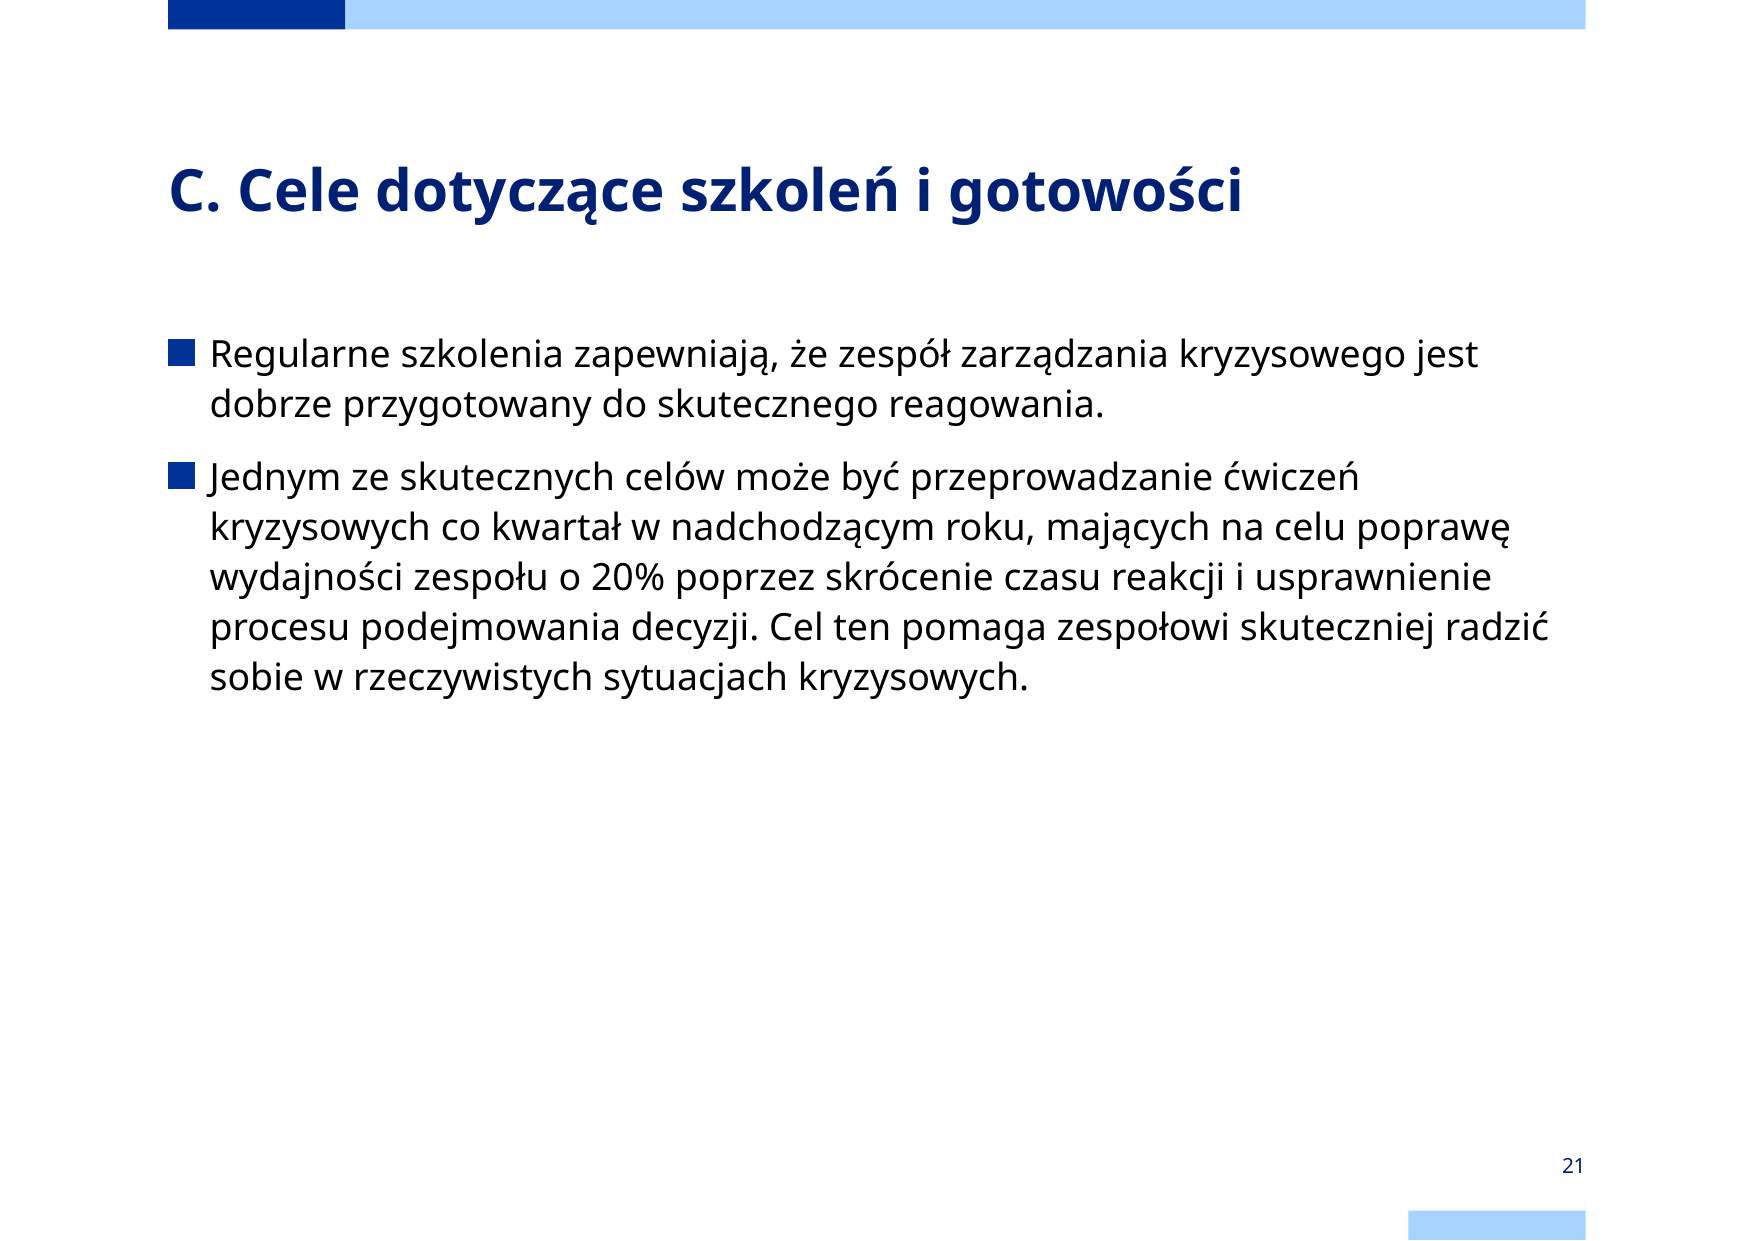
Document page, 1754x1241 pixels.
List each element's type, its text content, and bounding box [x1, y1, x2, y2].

title C. Cele dotyczące szkoleń i gotowości [168, 147, 1586, 324]
picture [168, 339, 195, 366]
picture [168, 462, 195, 489]
slide_number 21 [1408, 1151, 1586, 1182]
list Regularne szkolenia zapewniają, że zespół zarządzania kryzysowego jest dobrze przygotowany do skutecznego reagowania. Jednym ze skutecznych celów może być przeprowadzanie ćwiczeń kryzysowych co kwartał w nadchodzącym roku, mających na celu poprawę wydajności zespołu o 20% poprzez skrócenie czasu reakcji i usprawnienie procesu podejmowania decyzji. Cel ten pomaga zespołowi skuteczniej radzić sobie w rzeczywistych sytuacjach kryzysowych. [168, 324, 1586, 1093]
